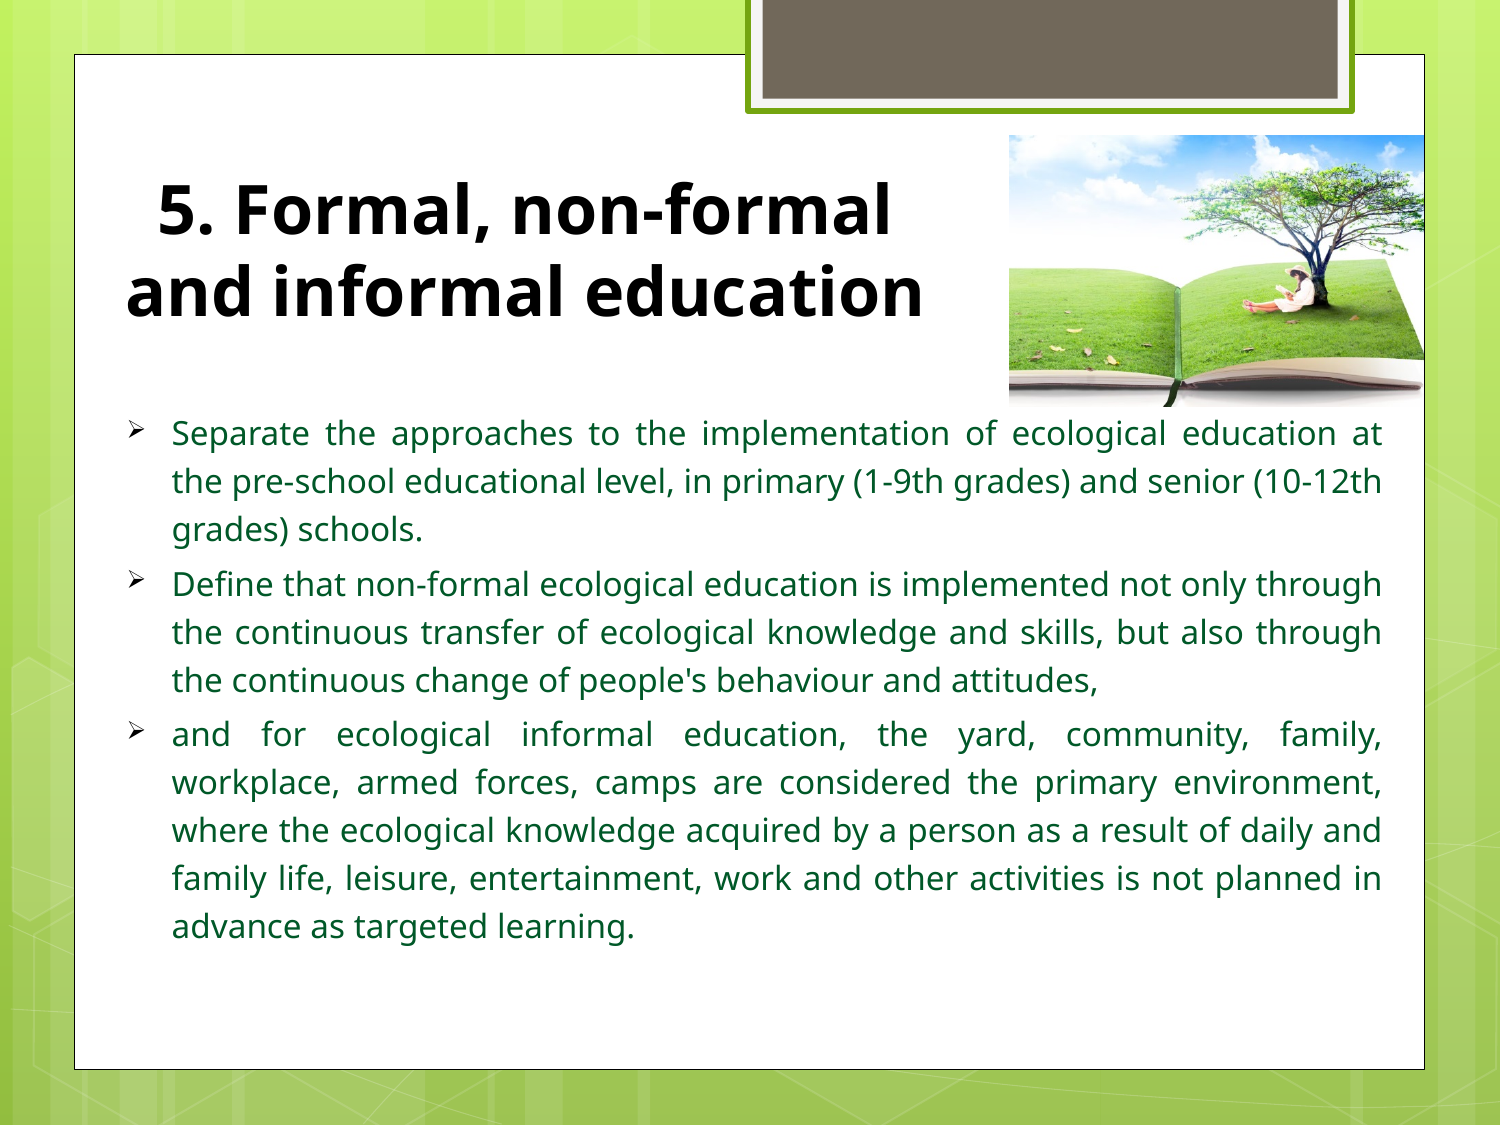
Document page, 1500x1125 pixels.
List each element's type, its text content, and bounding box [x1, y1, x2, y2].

title 5. Formal, non-formal and informal education [100, 135, 951, 338]
picture [1009, 135, 1424, 407]
list Separate the approaches to the implementation of ecological education at the pre-school educational level, in primary (1-9th grades) and senior (10-12th grades) schools. Define that non-formal ecological education is implemented not only through the continuous transfer of ecological knowledge and skills, but also through the continuous change of people's behaviour and attitudes, and for ecological informal education, the yard, community, family, workplace, armed forces, camps are considered the primary environment, where the ecological knowledge acquired by a person as a result of daily and family life, leisure, entertainment, work and other activities is not planned in advance as targeted learning. [100, 397, 1400, 973]
